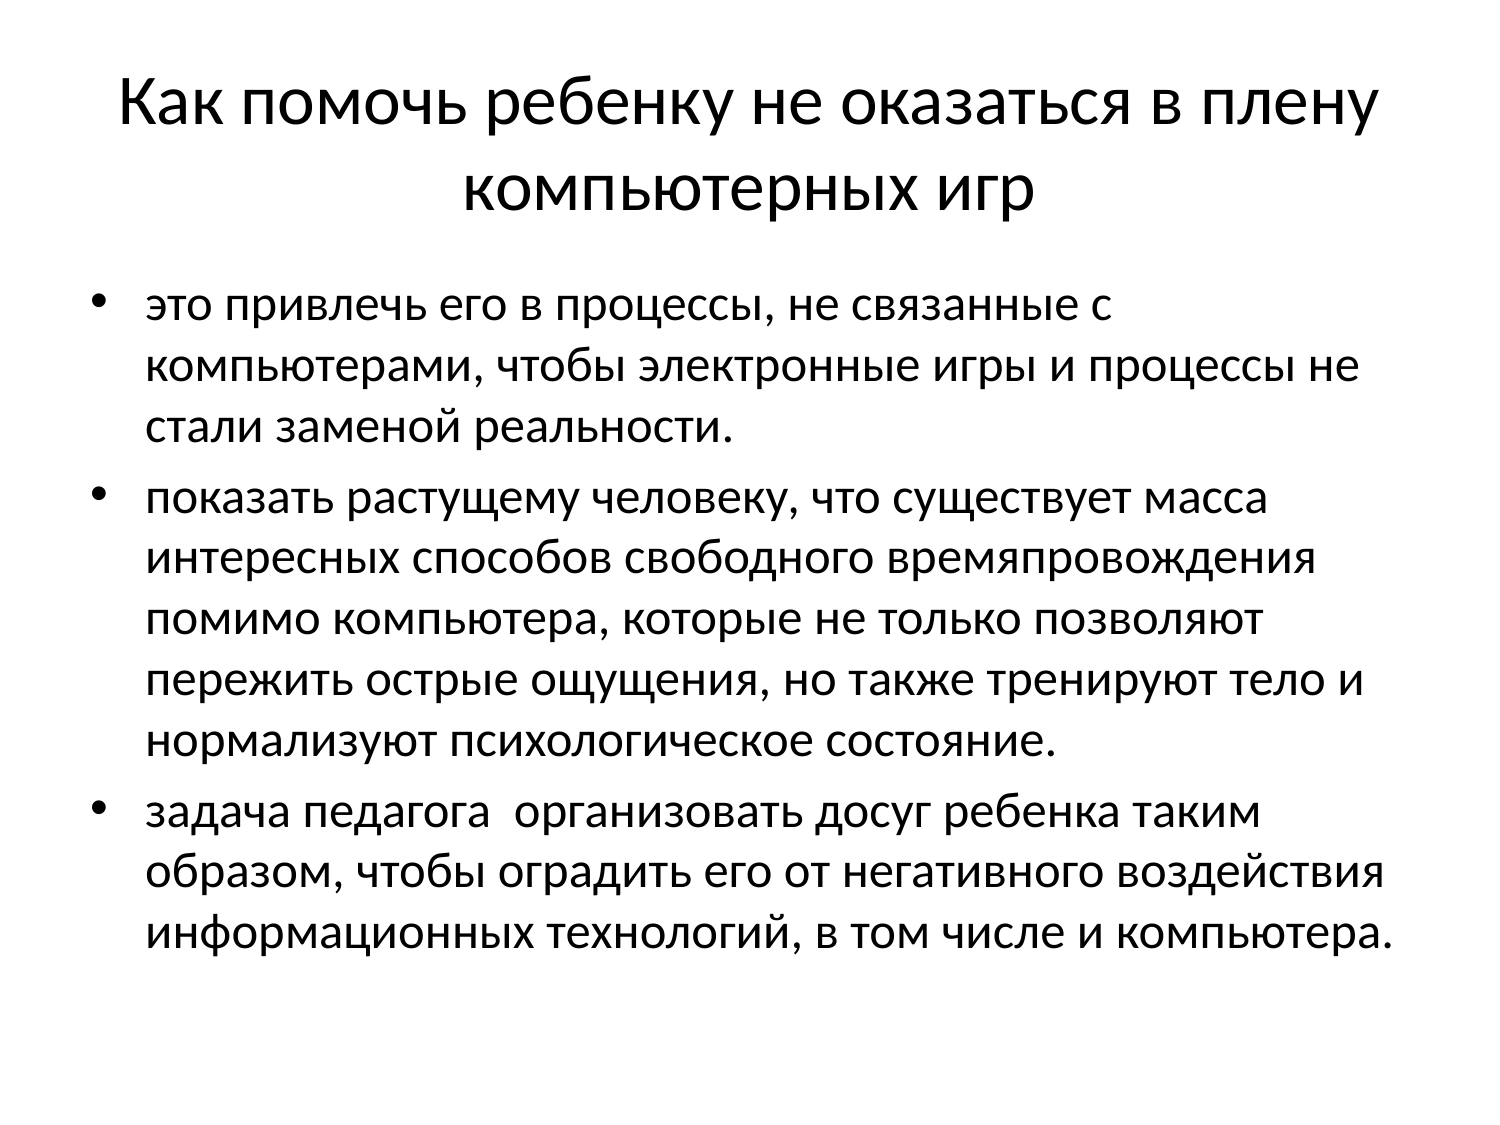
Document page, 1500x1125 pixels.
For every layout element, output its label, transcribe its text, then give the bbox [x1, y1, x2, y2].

list это привлечь его в процессы, не связанные с компьютерами, чтобы электронные игры и процессы не стали заменой реальности. показать растущему человеку, что существует масса интересных способов свободного времяпровождения помимо компьютера, которые не только позволяют пережить острые ощущения, но также тренируют тело и нормализуют психологическое состояние. задача педагога организовать досуг ребенка таким образом, чтобы оградить его от негативного воздействия информационных технологий, в том числе и компьютера. [75, 262, 1425, 1005]
title Как помочь ребенку не оказаться в плену компьютерных игр [75, 45, 1425, 233]
